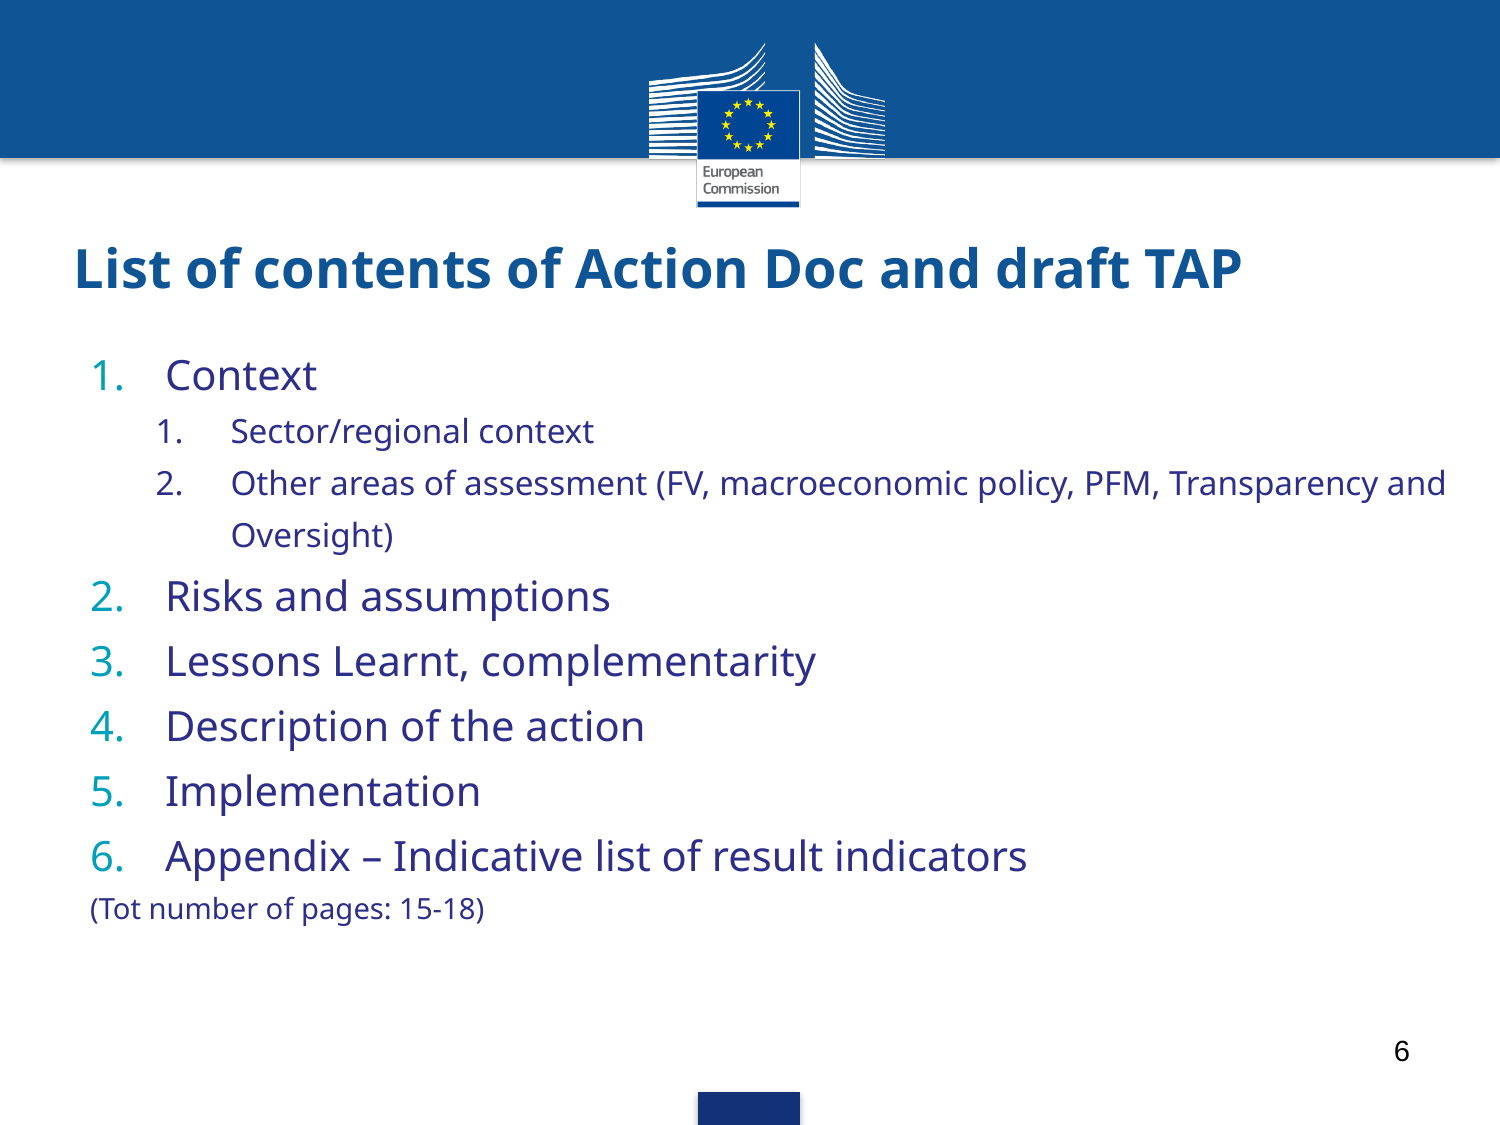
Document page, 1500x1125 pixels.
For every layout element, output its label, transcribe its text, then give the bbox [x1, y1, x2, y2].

slide_number 6 [1074, 1024, 1425, 1103]
picture [649, 42, 885, 208]
list Context Sector/regional context Other areas of assessment (FV, macroeconomic policy, PFM, Transparency and Oversight) Risks and assumptions Lessons Learnt, complementarity Description of the action Implementation Appendix – Indicative list of result indicators (Tot number of pages: 15-18) [0, 326, 1500, 1071]
title List of contents of Action Doc and draft TAP [0, 219, 1500, 315]
